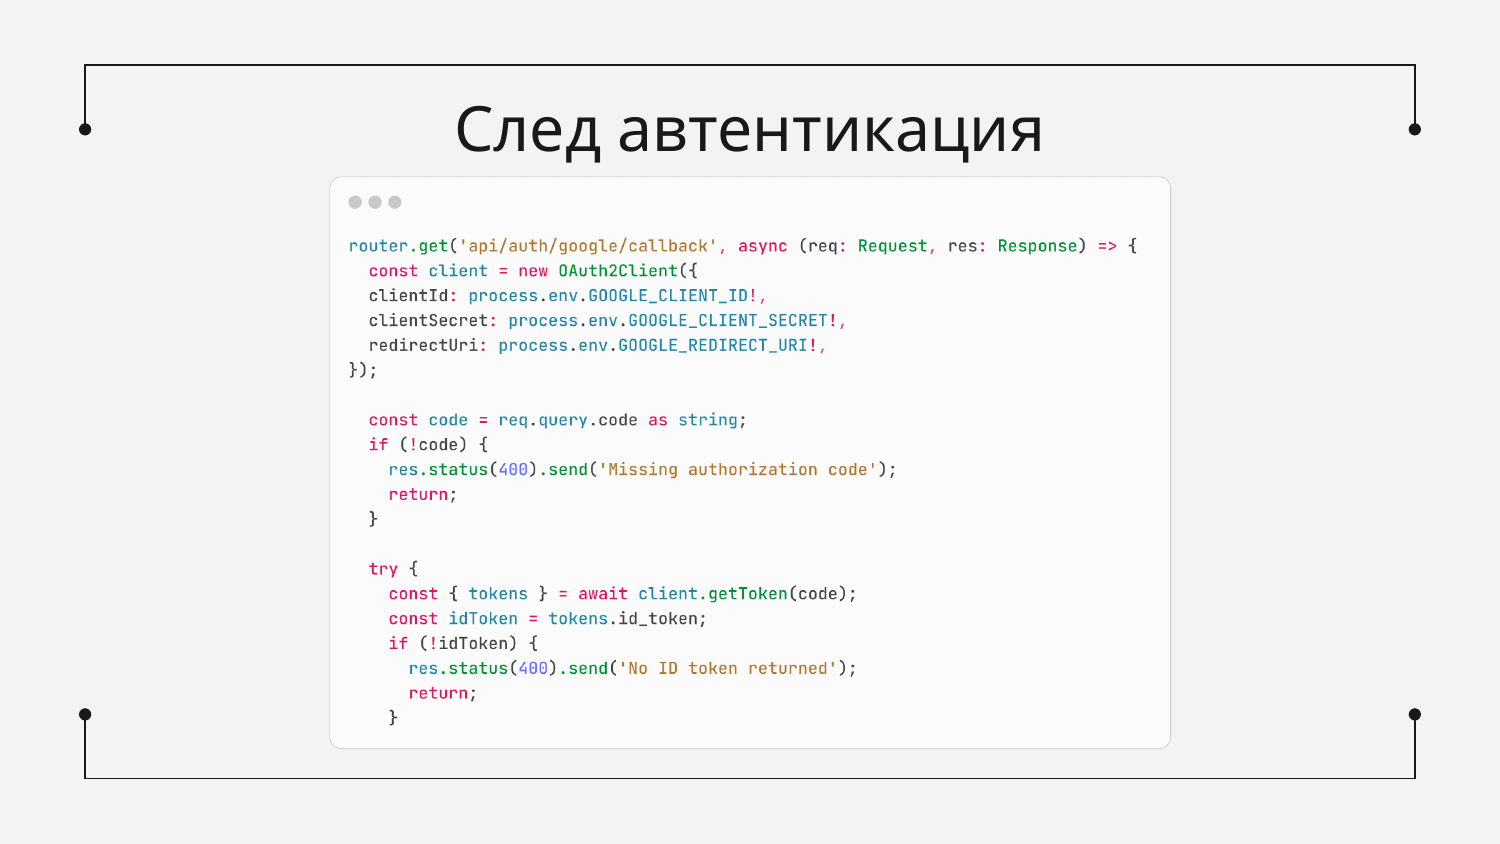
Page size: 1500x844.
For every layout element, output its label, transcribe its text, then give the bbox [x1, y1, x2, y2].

title След автентикация [189, 74, 1311, 190]
picture [313, 160, 1187, 765]
